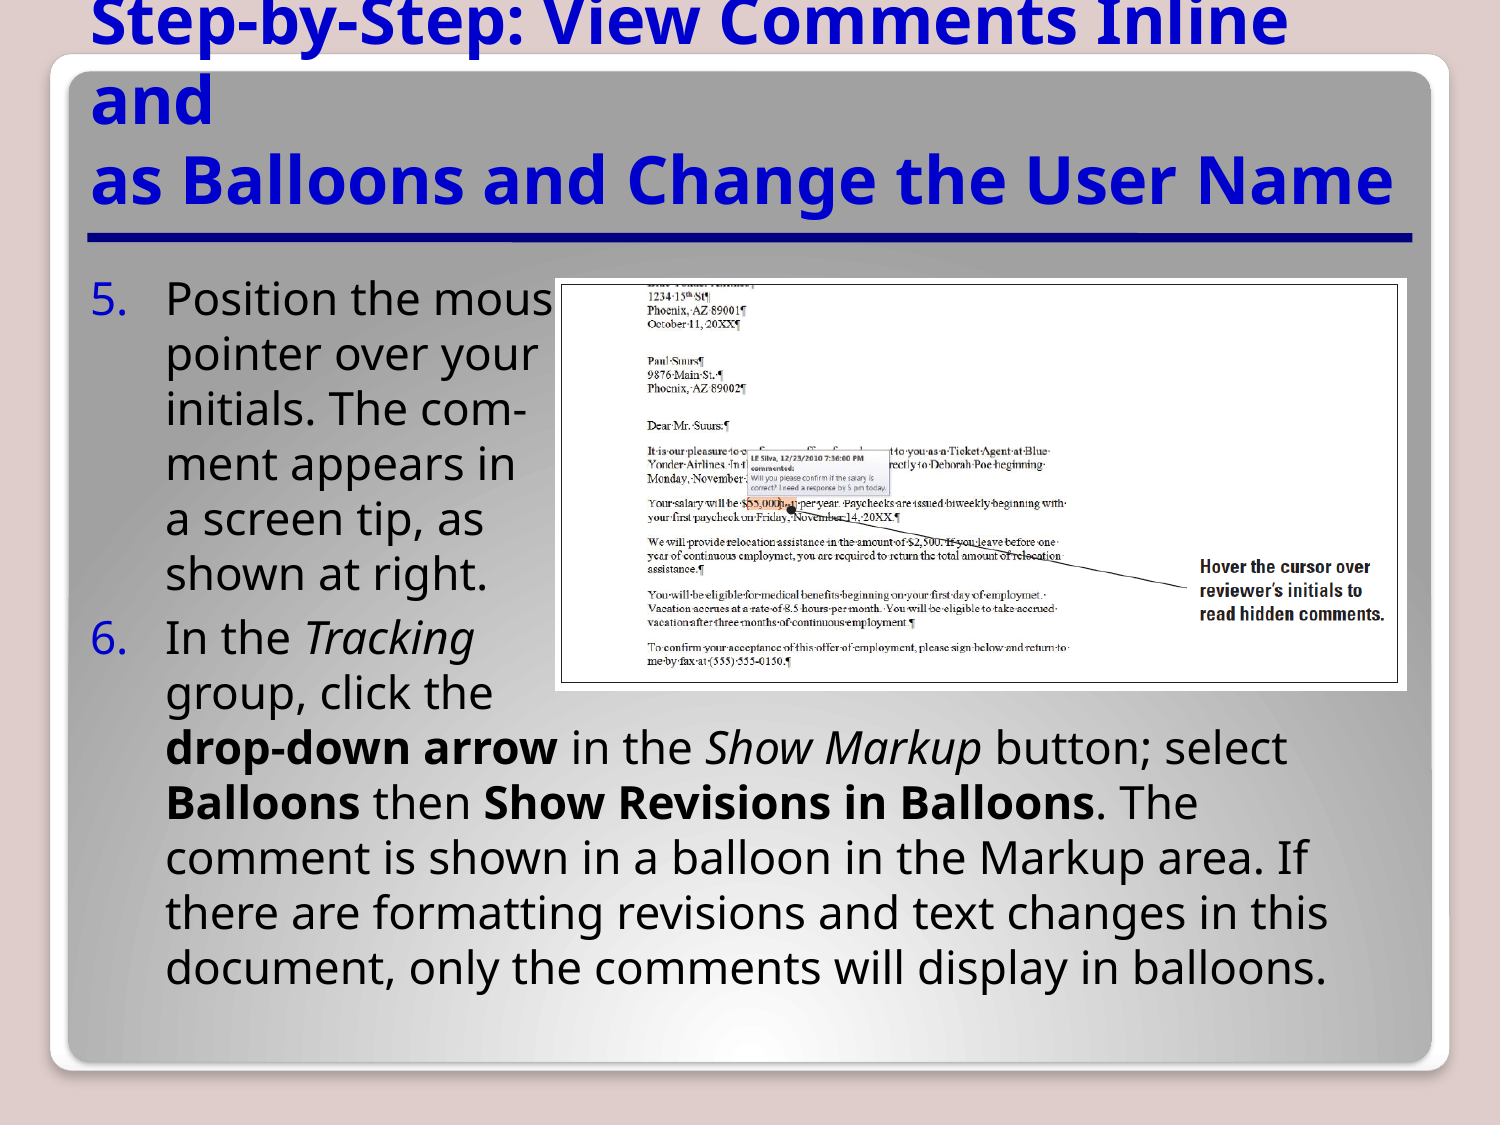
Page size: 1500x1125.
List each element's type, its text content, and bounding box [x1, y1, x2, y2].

title Step-by-Step: View Comments Inline and as Balloons and Change the User Name [74, 74, 1426, 226]
picture [554, 278, 1407, 692]
list Position the mouse pointer over your initials. The com- ment appears in a screen tip, as shown at right. In the Tracking group, click the drop-down arrow in the Show Markup button; select Balloons then Show Revisions in Balloons. The comment is shown in a balloon in the Markup area. If there are formatting revisions and text changes in this document, only the comments will display in balloons. [74, 262, 1426, 1063]
